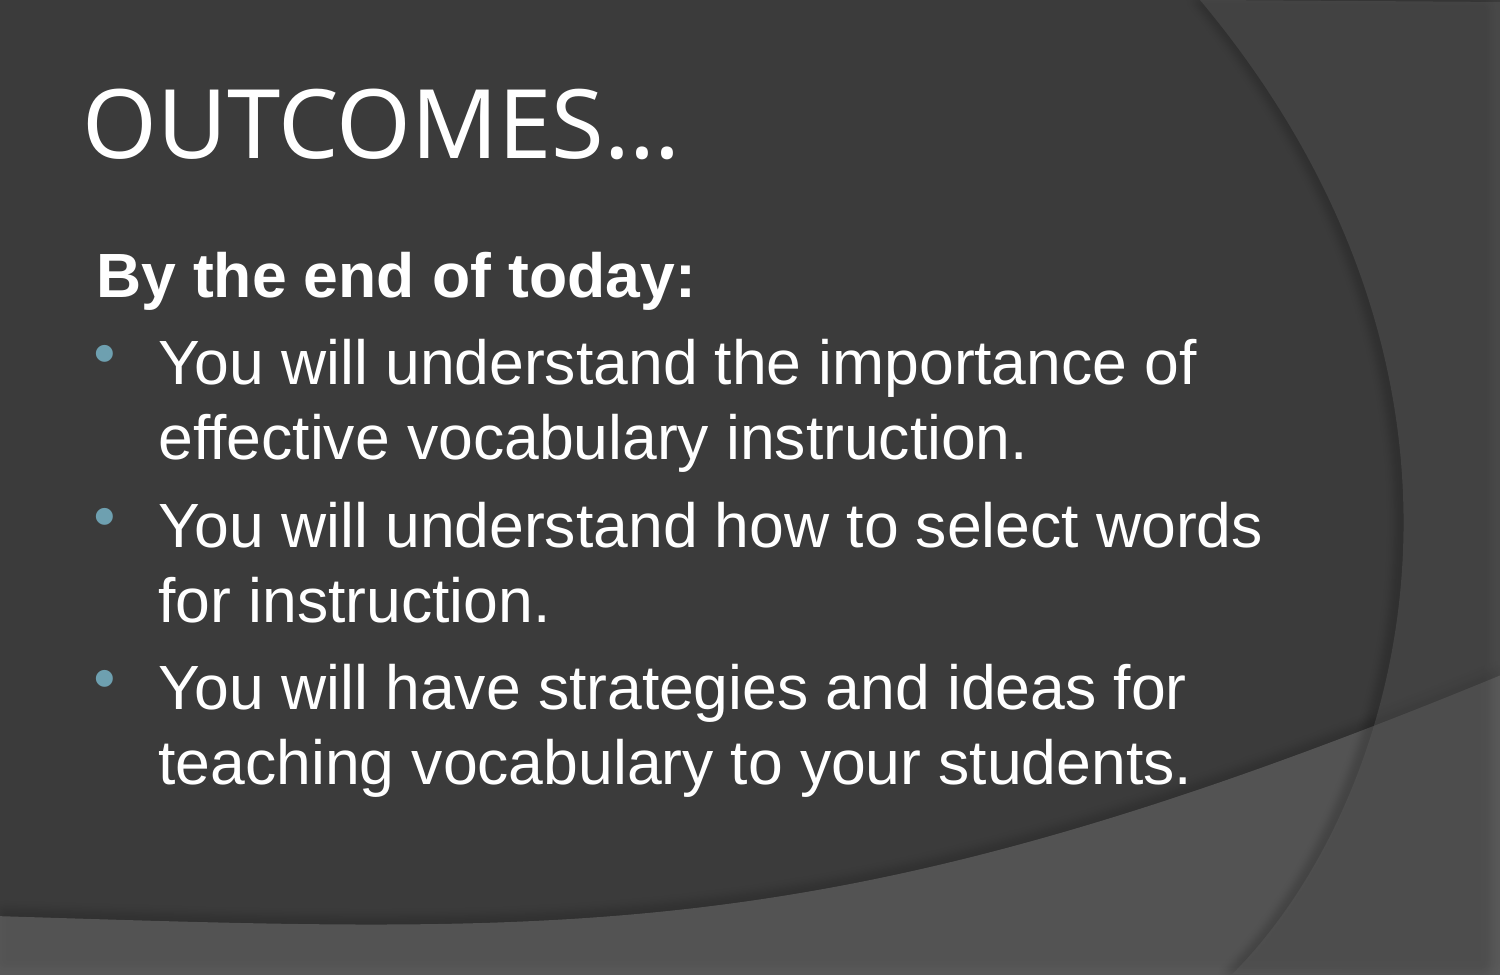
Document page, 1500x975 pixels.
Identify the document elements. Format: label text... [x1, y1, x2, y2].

title OUTCOMES… [74, 38, 1301, 202]
list By the end of today: You will understand the importance of effective vocabulary instruction. You will understand how to select words for instruction. You will have strategies and ideas for teaching vocabulary to your students. [74, 227, 1301, 872]
